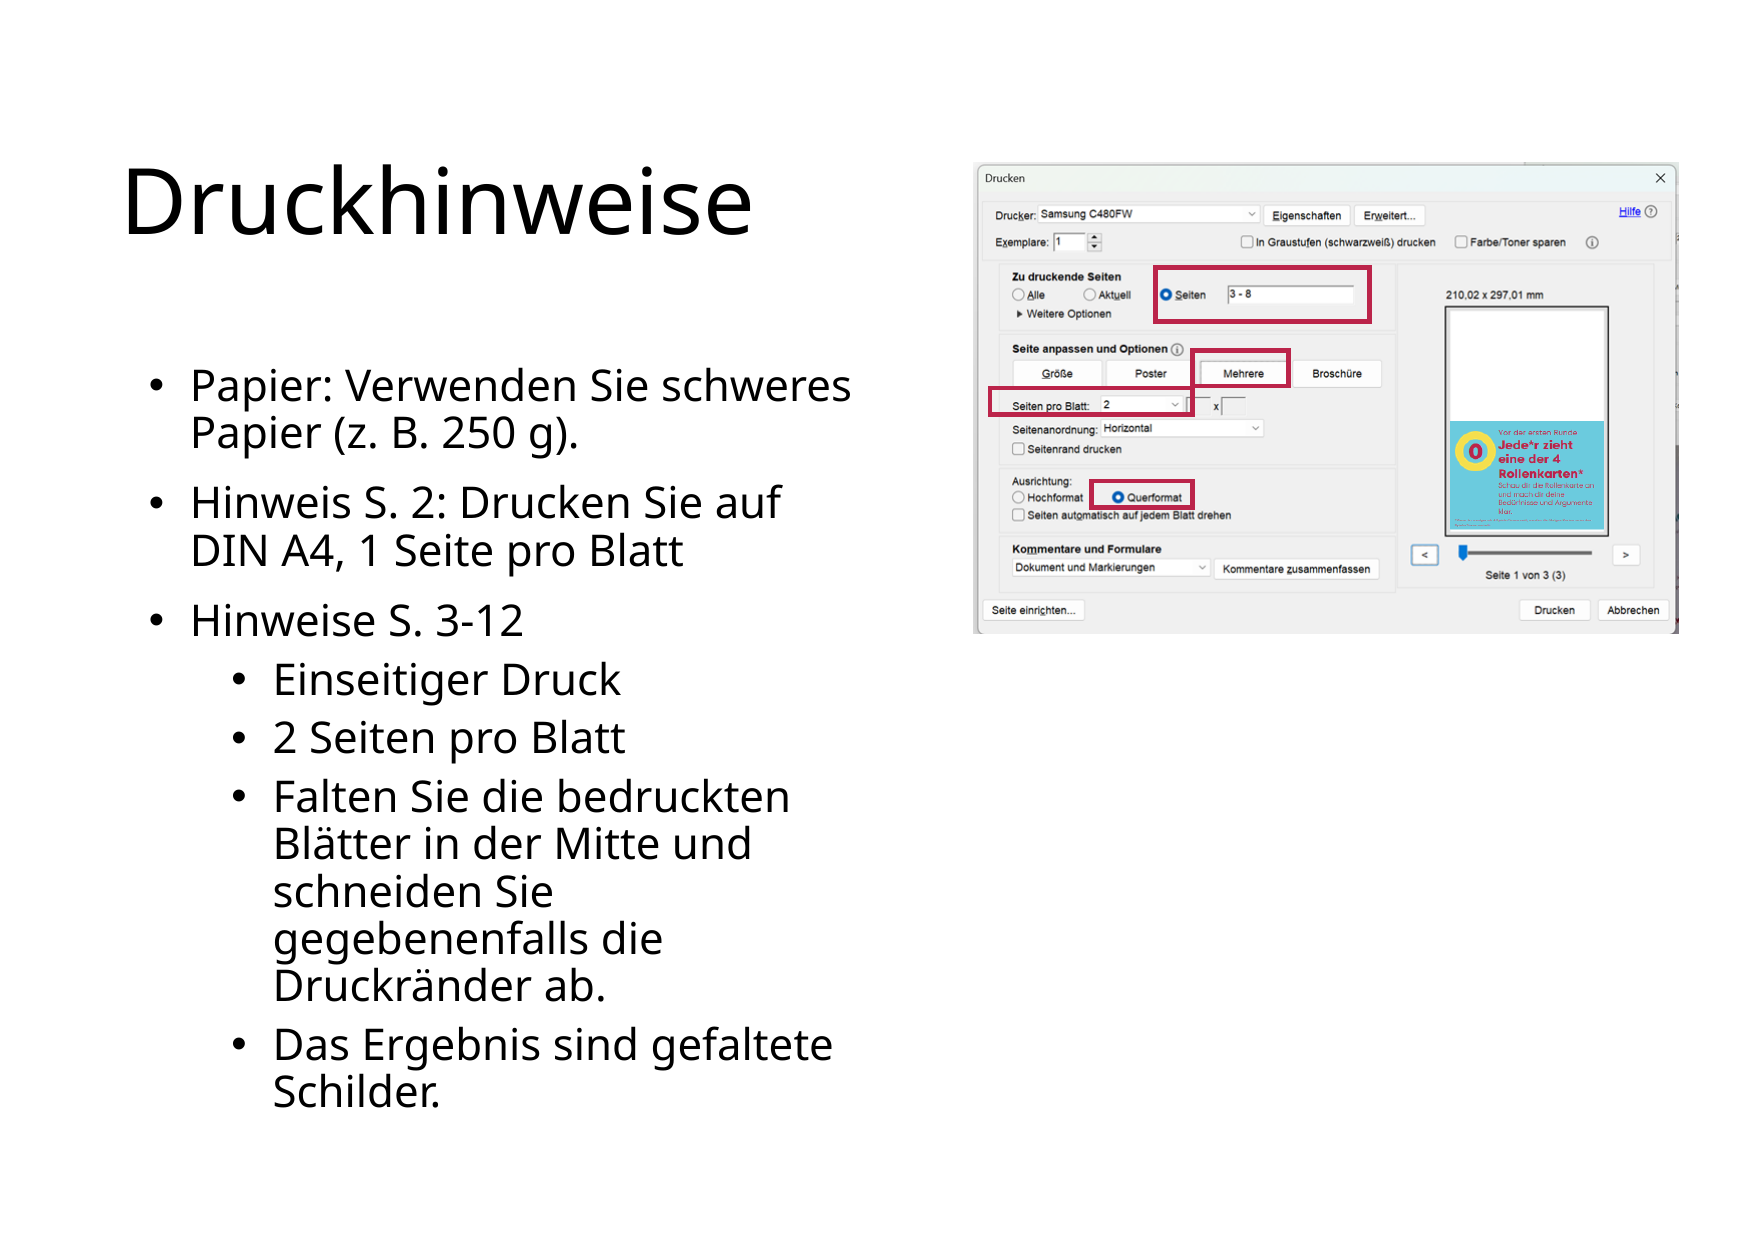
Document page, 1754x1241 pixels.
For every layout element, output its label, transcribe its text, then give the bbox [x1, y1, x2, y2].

title Druckhinweise [120, 84, 1634, 325]
picture [973, 162, 1679, 634]
text_box Papier: Verwenden Sie schweres Papier (z. B. 250 g). Hinweis S. 2: Drucken Sie auf DIN A4, 1 Seite pro Blatt Hinweise S. 3-12 Einseitiger Druck 2 Seiten pro Blatt Falten Sie die bedruckten Blätter in der Mitte und schneiden Sie gegebenenfalls die Druckränder ab. Das Ergebnis sind gefaltete Schilder. [133, 356, 877, 1127]
